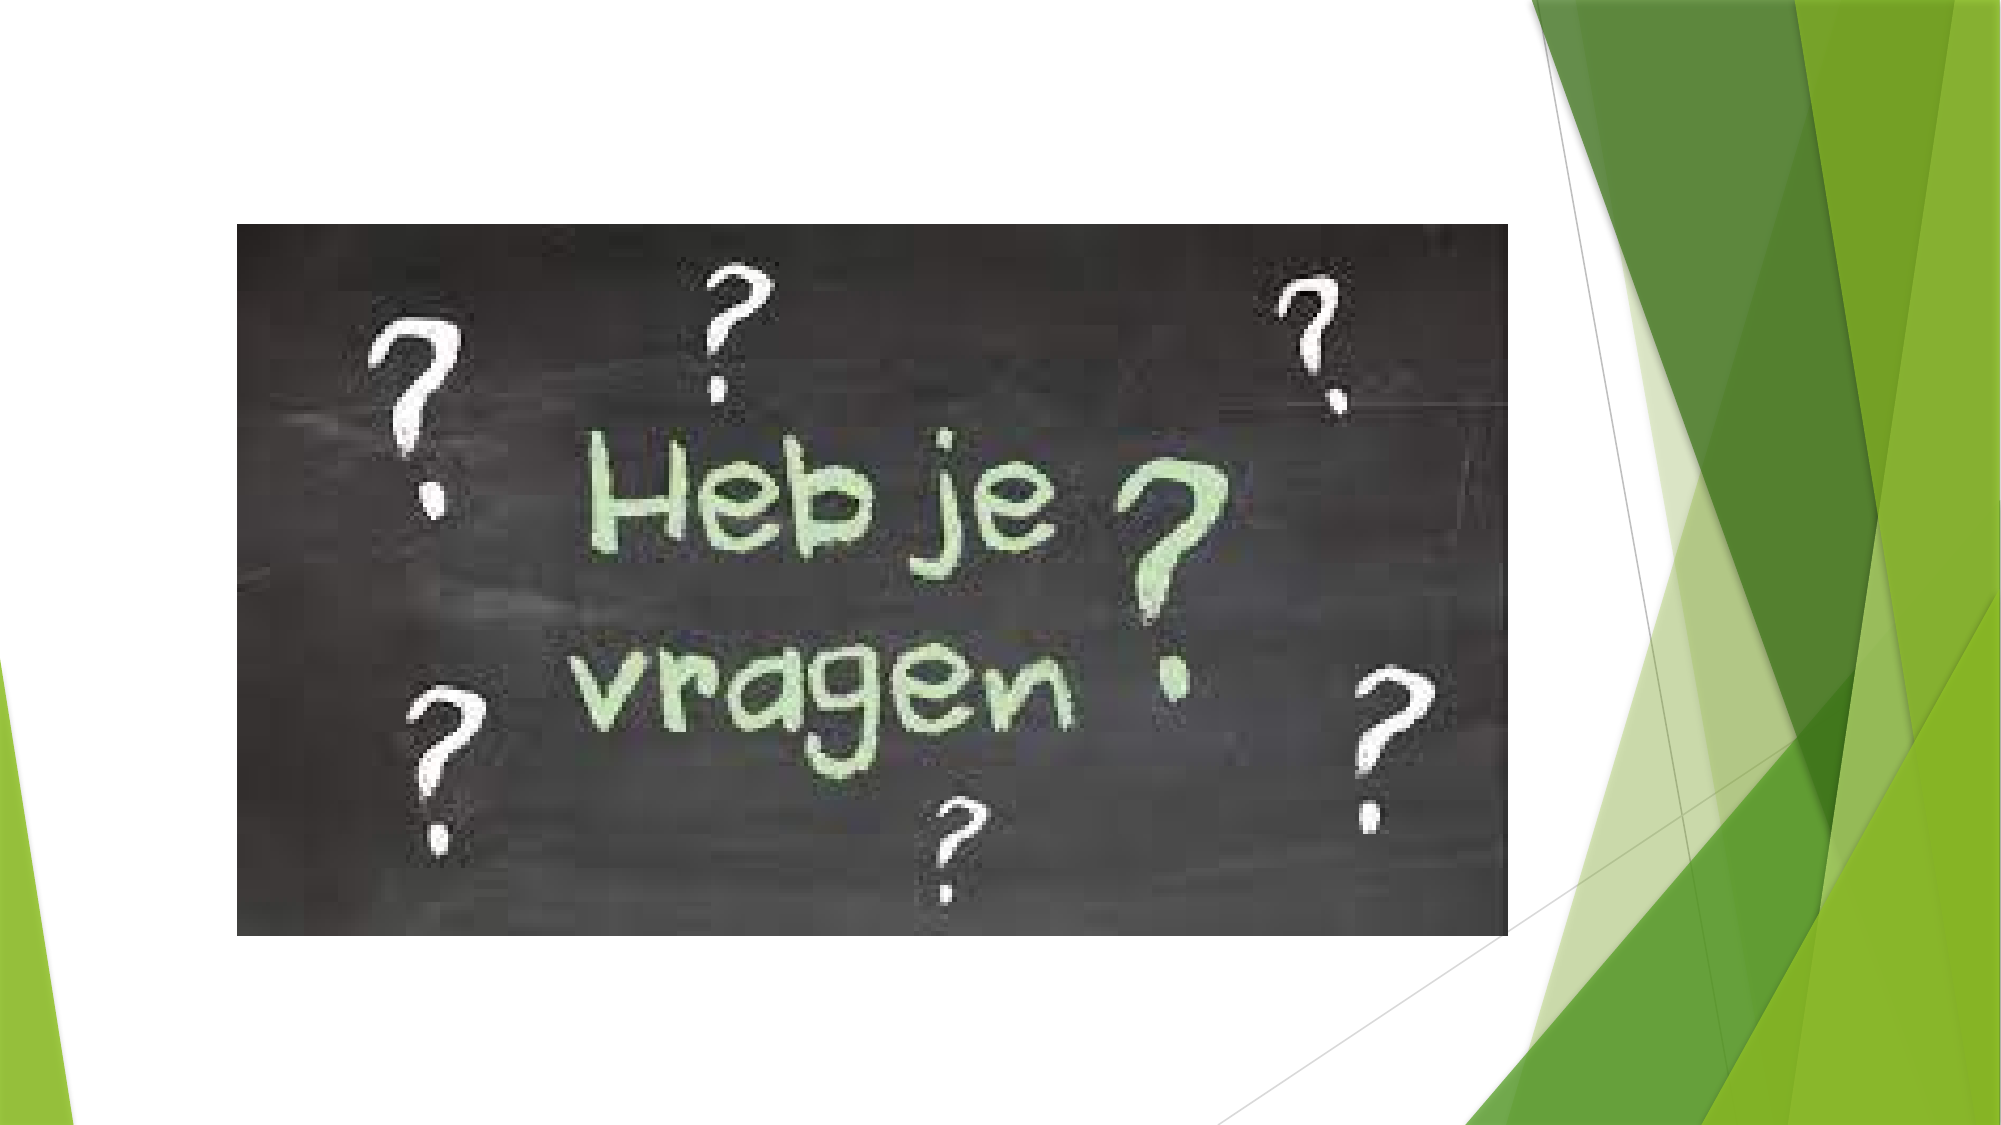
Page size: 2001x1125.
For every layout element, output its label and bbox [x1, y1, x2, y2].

picture [236, 223, 1509, 937]
